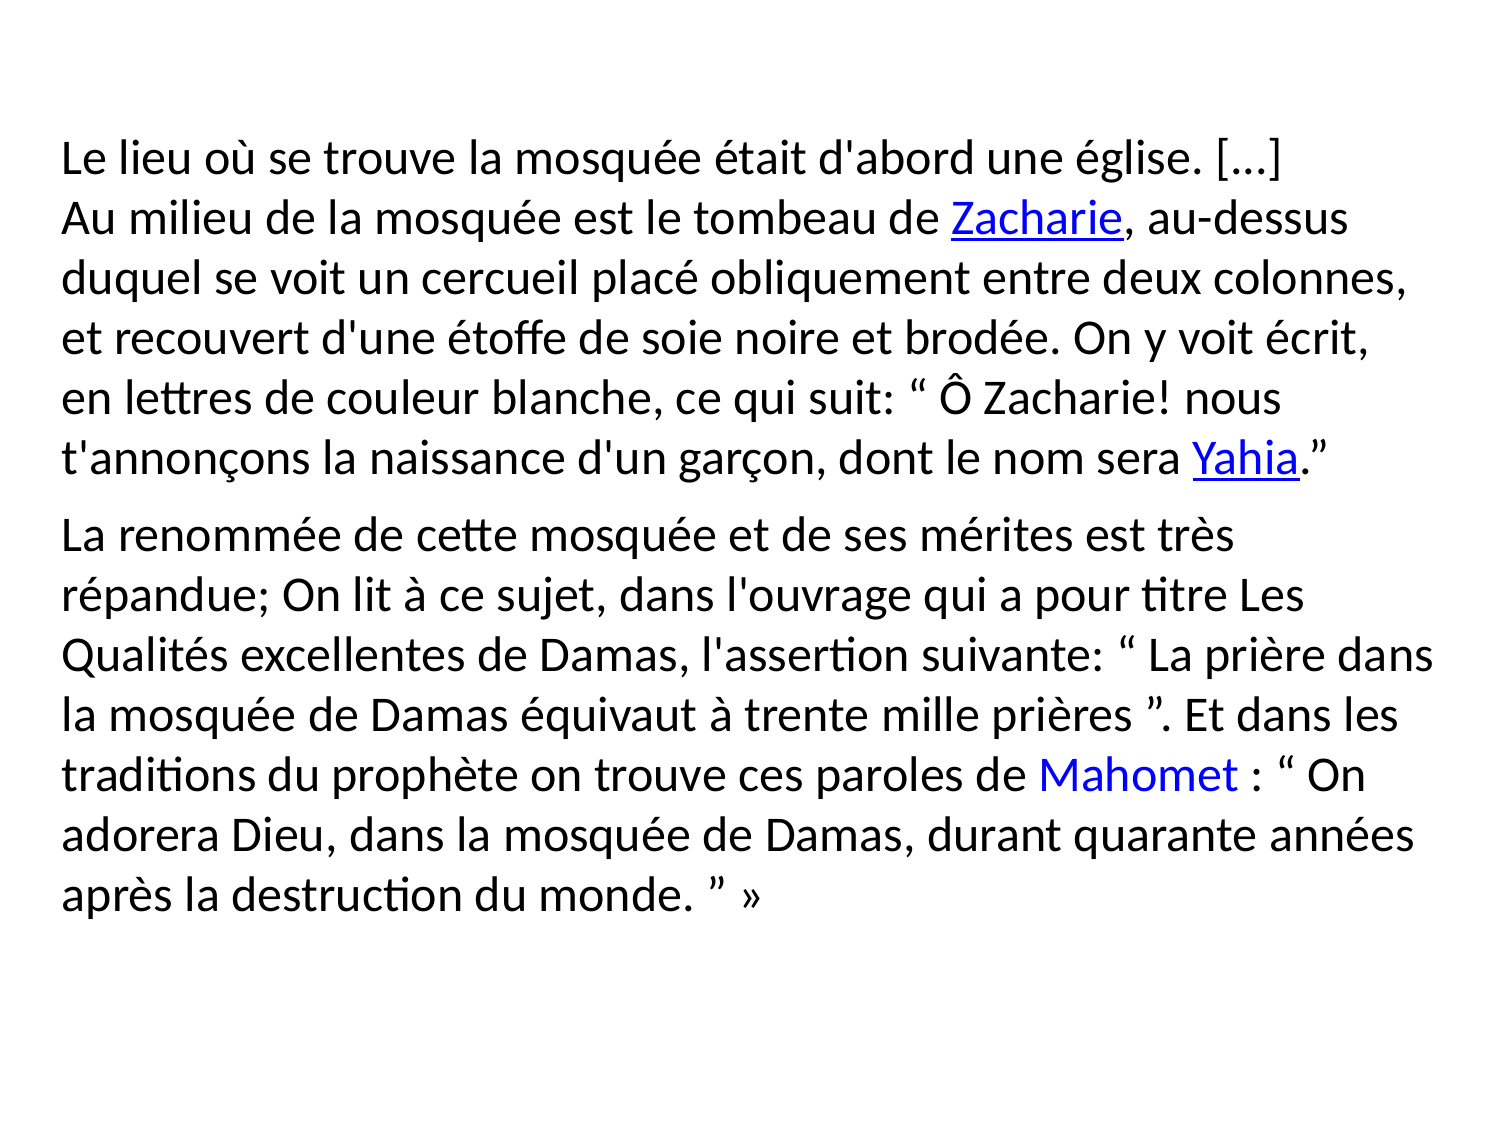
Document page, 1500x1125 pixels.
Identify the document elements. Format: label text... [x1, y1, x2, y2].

text_box Le lieu où se trouve la mosquée était d'abord une église. [...] Au milieu de la mosquée est le tombeau de Zacharie, au-dessus duquel se voit un cercueil placé obliquement entre deux colonnes, et recouvert d'une étoffe de soie noire et brodée. On y voit écrit, en lettres de couleur blanche, ce qui suit: “ Ô Zacharie! nous t'annonçons la naissance d'un garçon, dont le nom sera Yahia.” [46, 117, 1442, 492]
text_box La renommée de cette mosquée et de ses mérites est très répandue; On lit à ce sujet, dans l'ouvrage qui a pour titre Les Qualités excellentes de Damas, l'assertion suivante: “ La prière dans la mosquée de Damas équivaut à trente mille prières ”. Et dans les traditions du prophète on trouve ces paroles de Mahomet : “ On adorera Dieu, dans la mosquée de Damas, durant quarante années après la destruction du monde. ” » [46, 494, 1465, 930]
